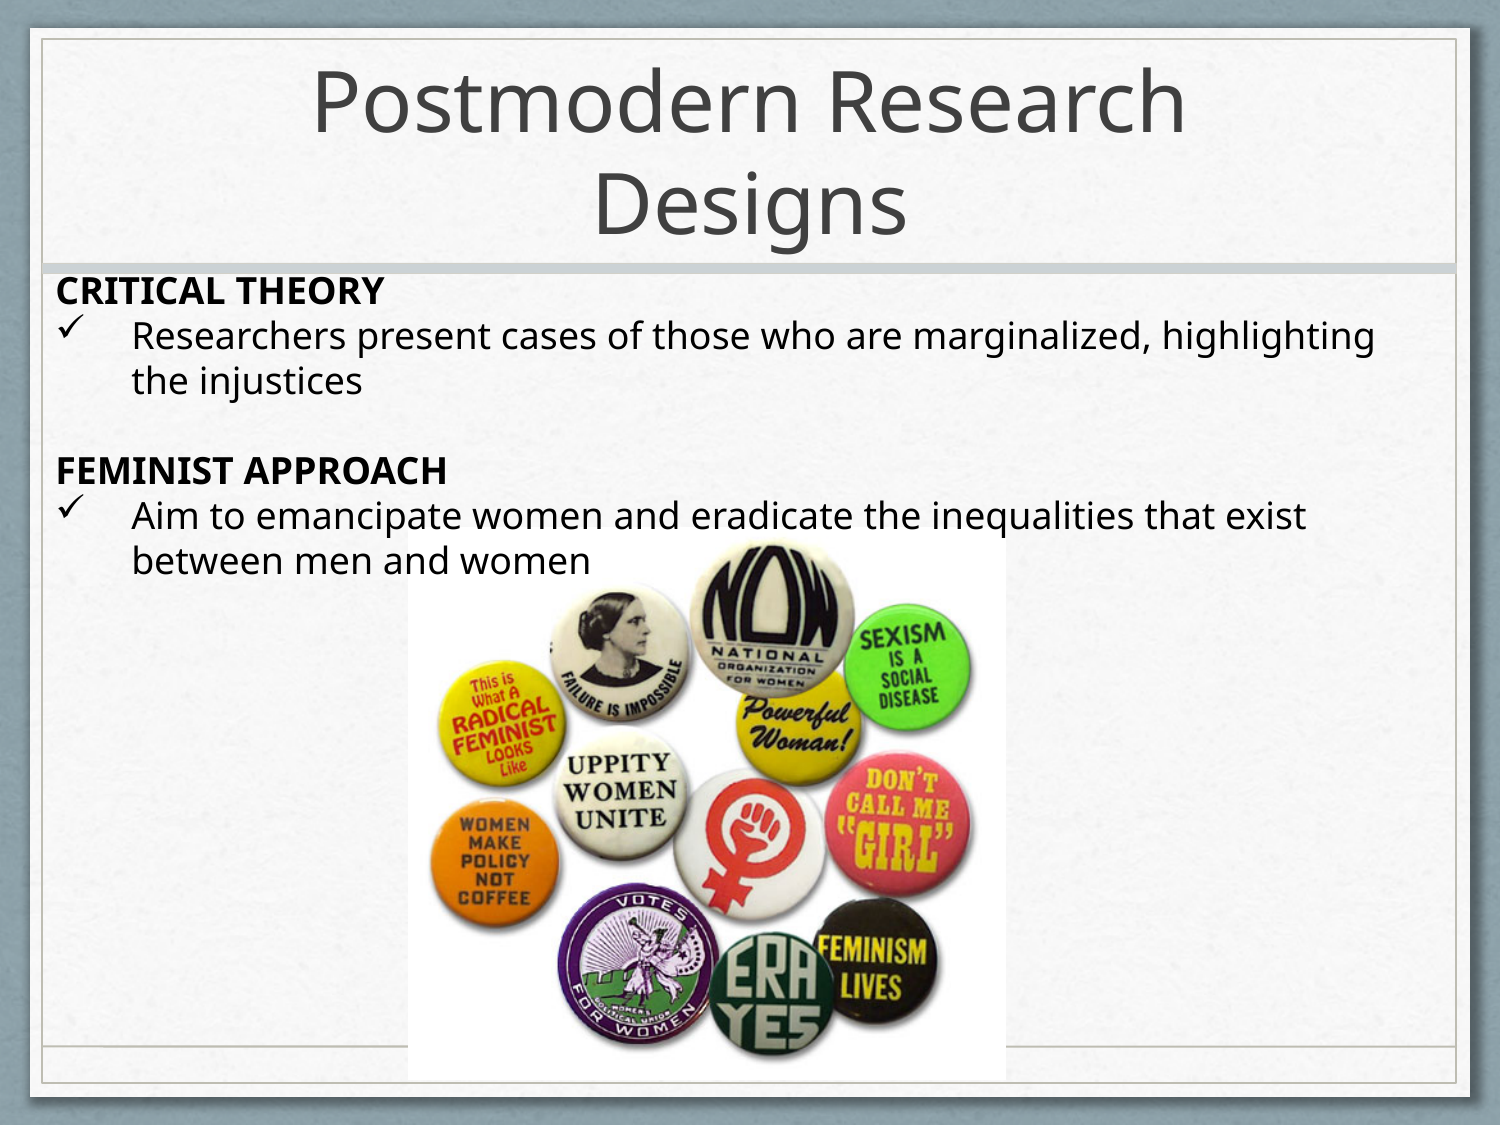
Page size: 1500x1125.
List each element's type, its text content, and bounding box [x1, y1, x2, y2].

title Postmodern Research Designs [147, 40, 1353, 259]
picture [30, 28, 1470, 1097]
text_box Critical Theory Researchers present cases of those who are marginalized, highlighting the injustices Feminist Approach Aim to emancipate women and eradicate the inequalities that exist between men and women [40, 259, 1454, 635]
